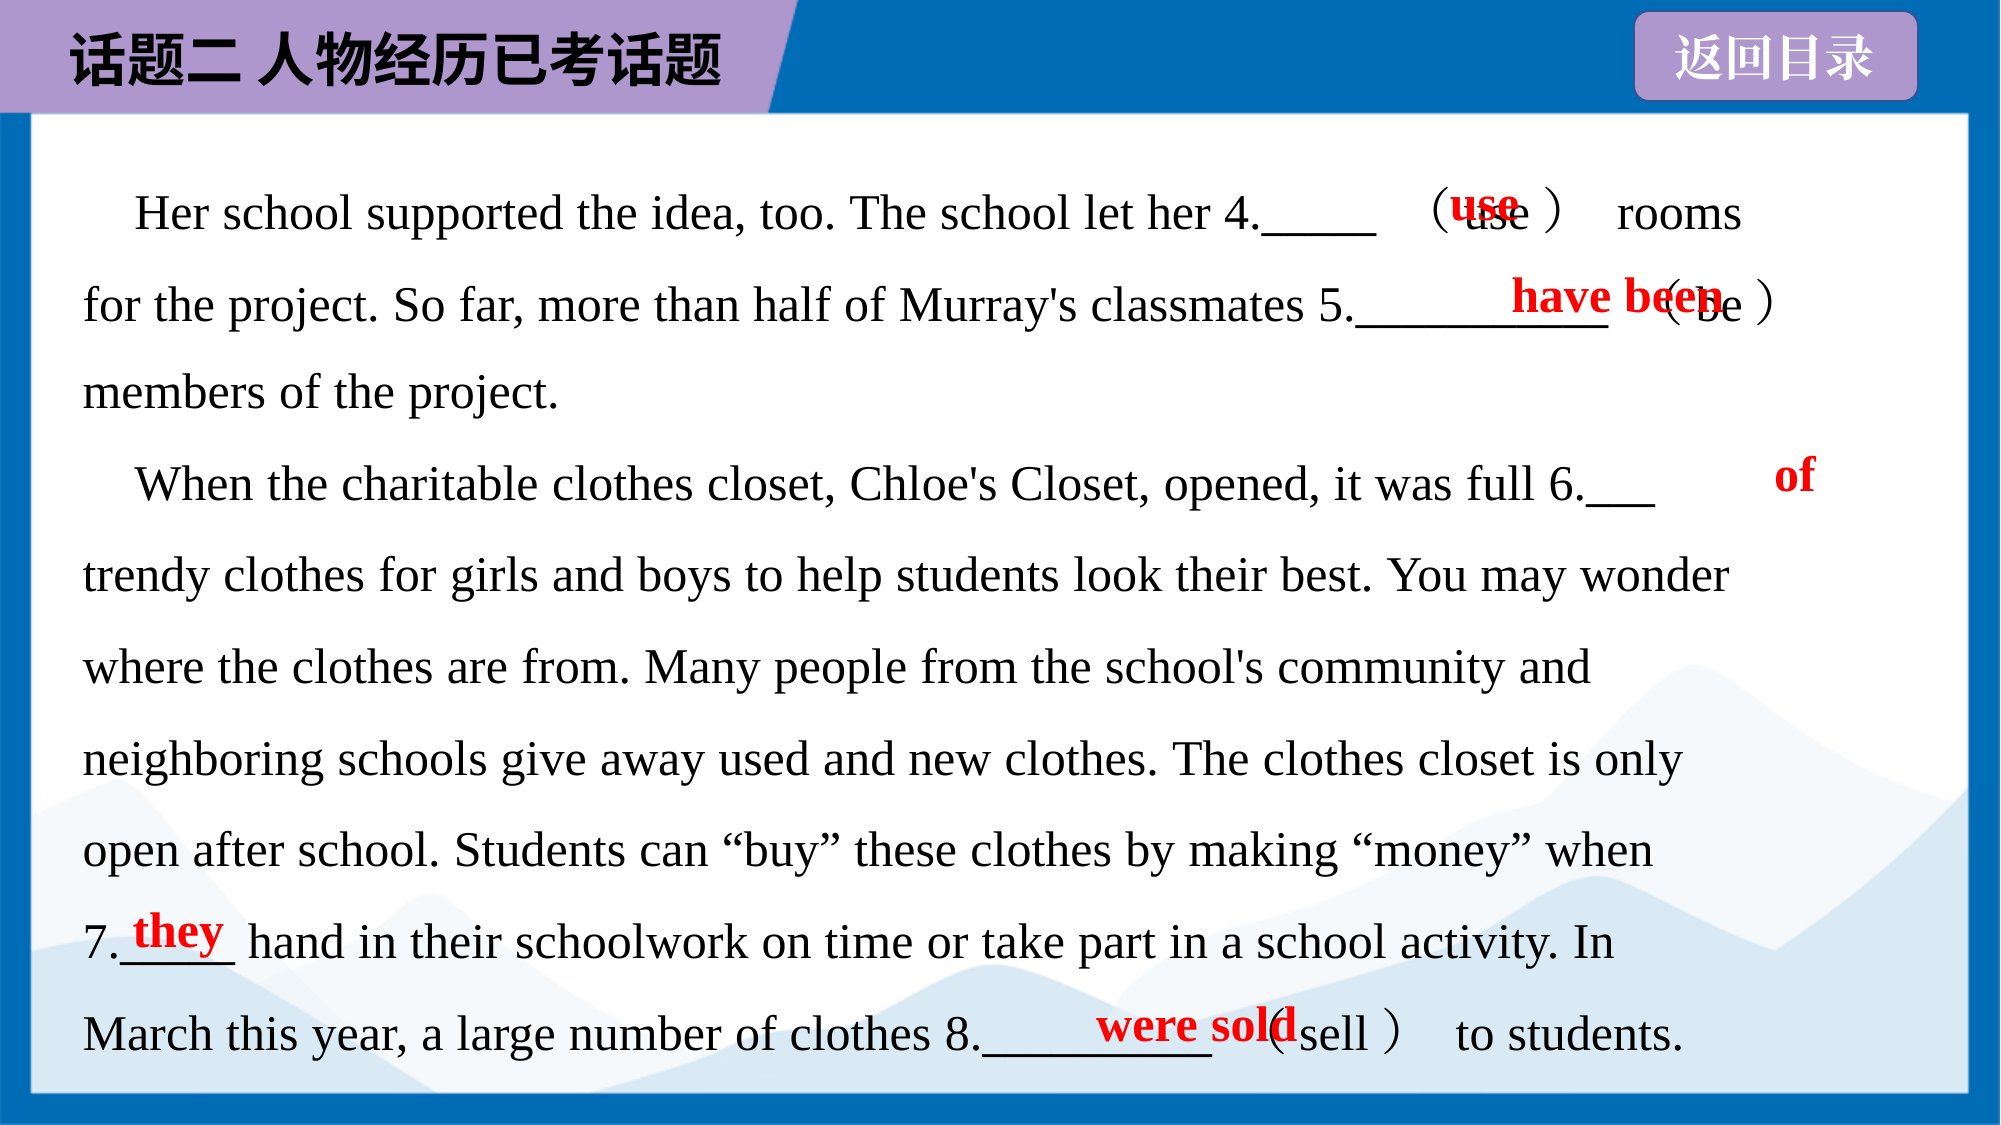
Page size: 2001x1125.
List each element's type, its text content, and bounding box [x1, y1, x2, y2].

text_box Her school supported the idea, too. The school let her 4._____ （use） rooms for the project. So far, more than half of Murray's classmates 5.___________ （be） members of the project. [82, 147, 1917, 409]
text_box When the charitable clothes closet, Chloe's Closet, opened, it was full 6.___ trendy clothes for girls and boys to help students look their best. You may wonder where the clothes are from. Many people from the school's community and neighboring schools give away used and new clothes. The clothes closet is only open after school. Students can “buy” these clothes by making “money” when 7._____ hand in their schoolwork on time or take part in a school activity. In March this year, a large number of clothes 8.__________ （sell） to students. [82, 418, 1917, 1061]
text_box of [1756, 414, 1834, 493]
picture [0, 0, 2000, 1125]
text_box were sold [1072, 963, 1322, 1042]
text_box they [114, 870, 243, 949]
text_box have been [1486, 234, 1749, 313]
text_box use [1431, 143, 1538, 222]
